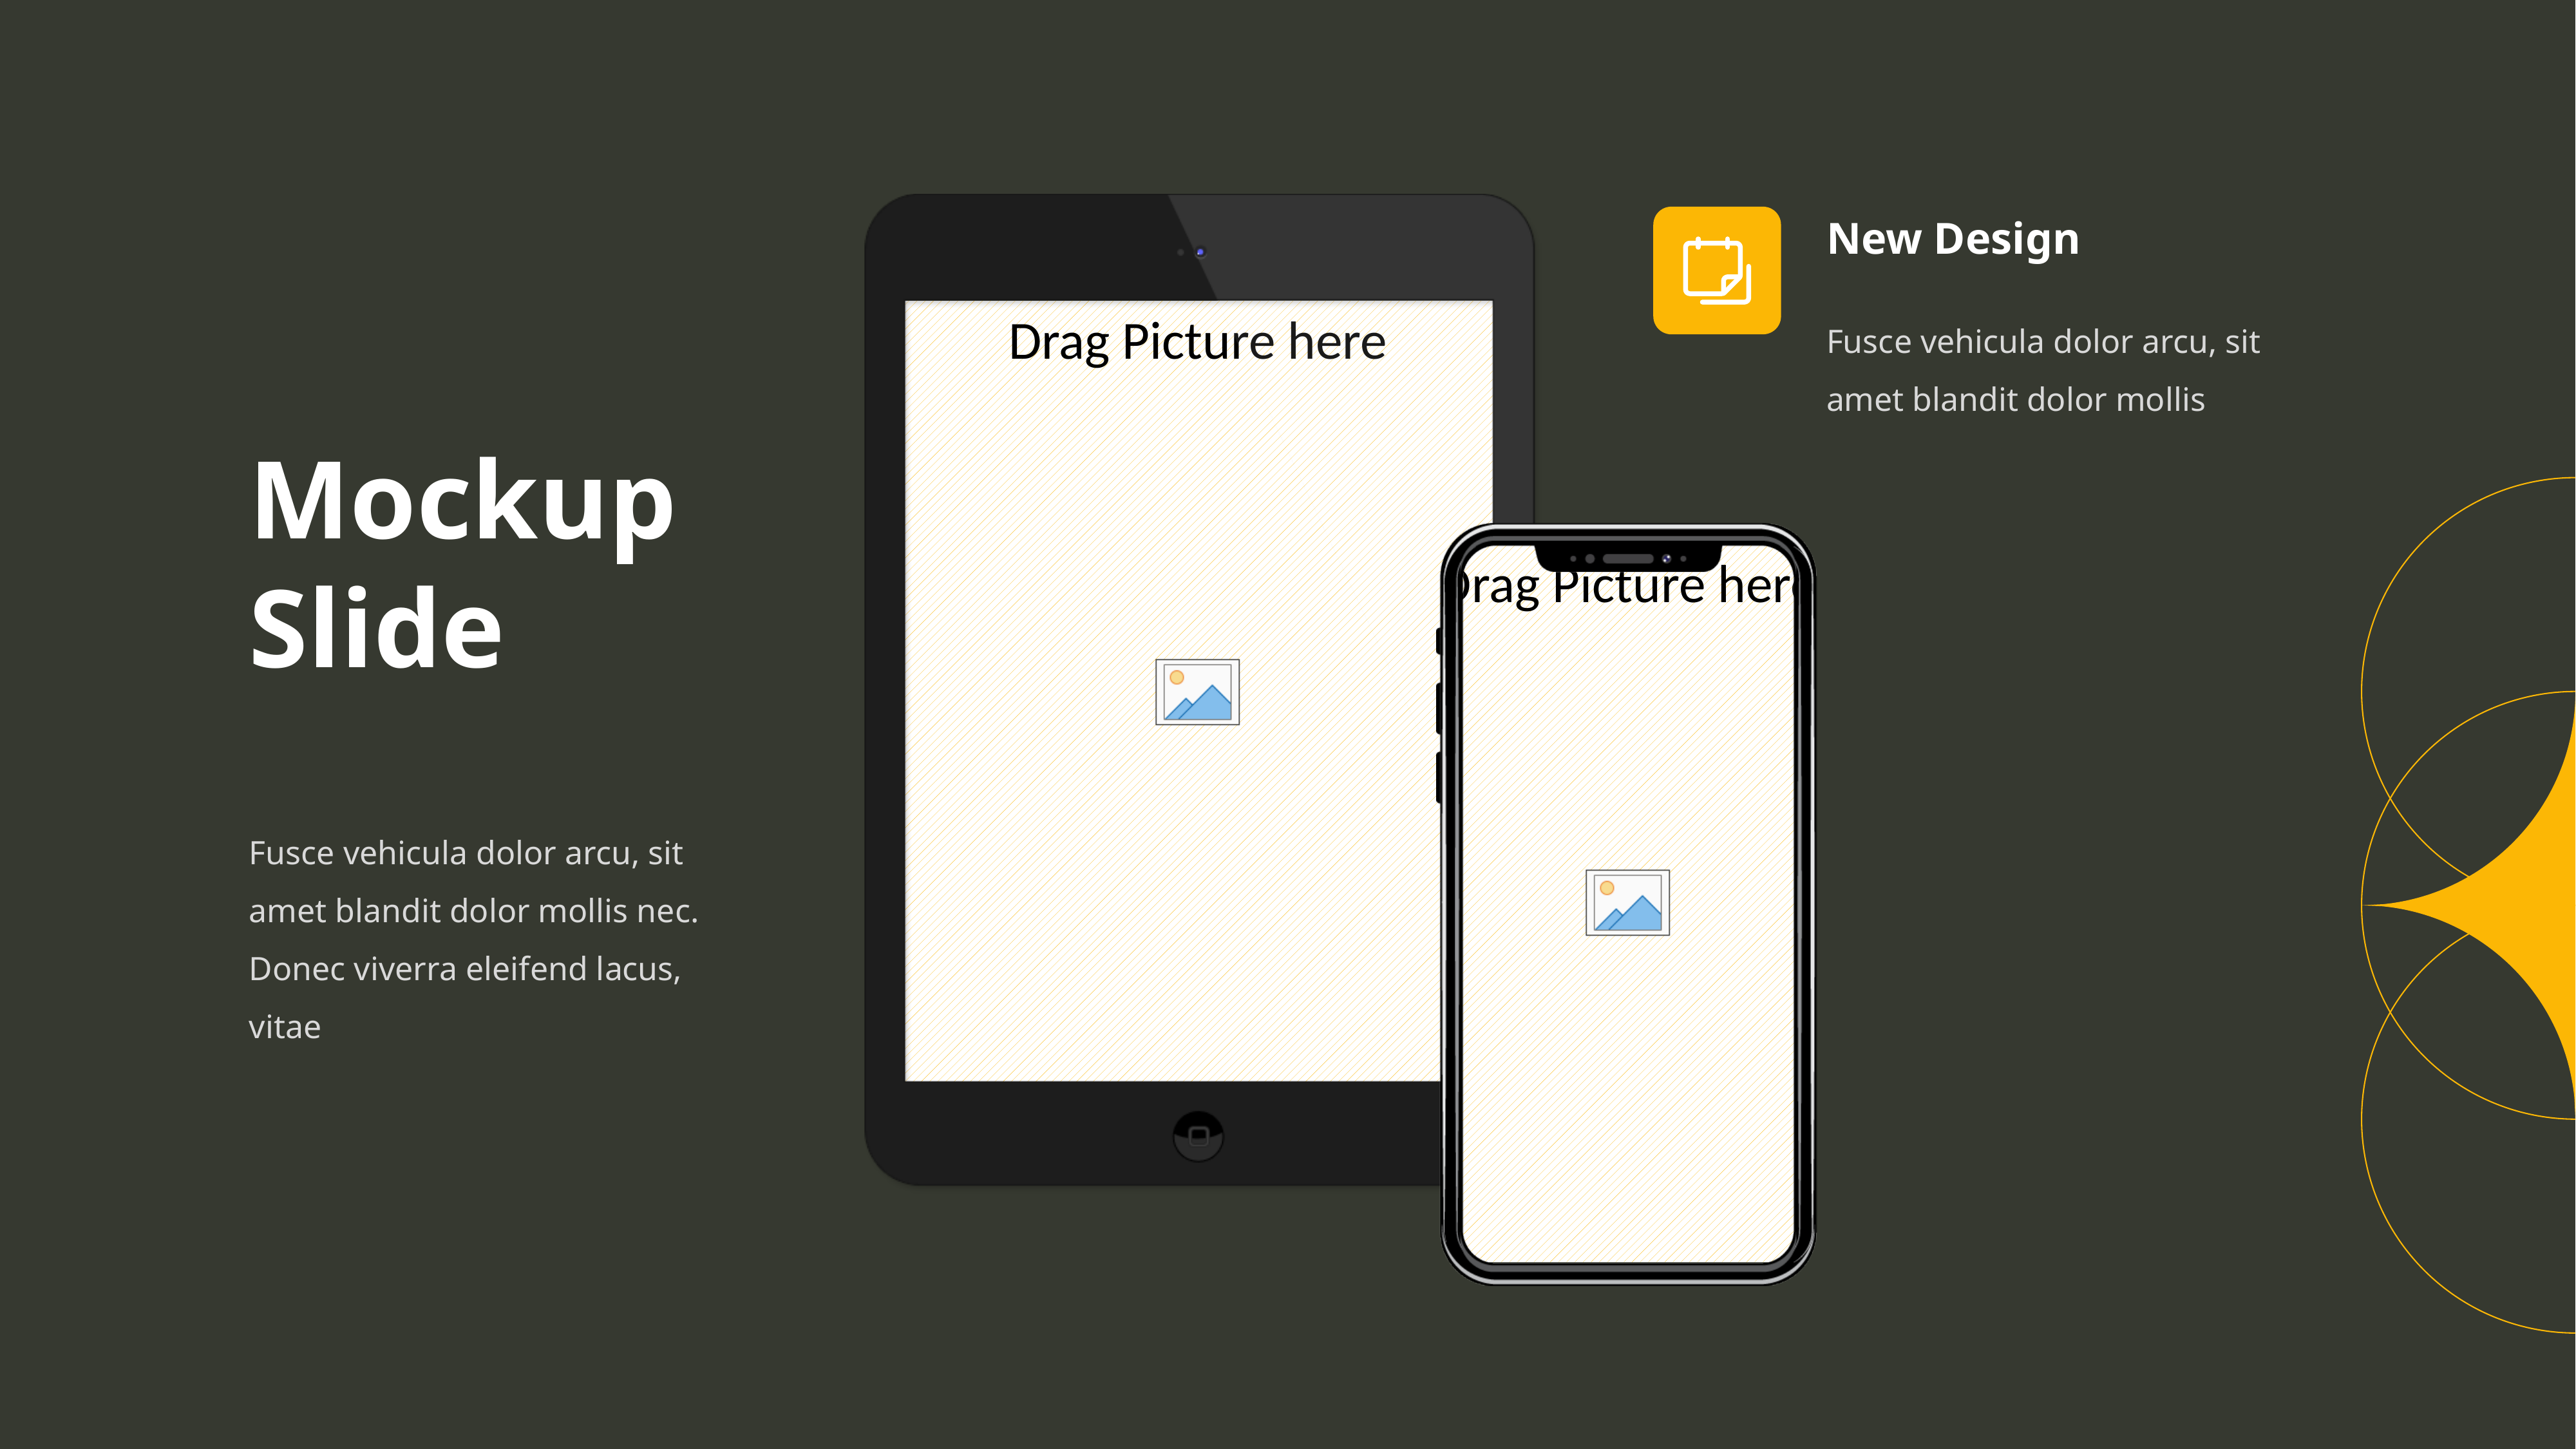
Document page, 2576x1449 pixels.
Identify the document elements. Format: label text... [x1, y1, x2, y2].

text_box Mockup Slide [240, 426, 714, 694]
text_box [1685, 238, 1749, 303]
text_box New Design [1817, 206, 2122, 268]
text_box [1653, 205, 1782, 336]
text_box Fusce vehicula dolor arcu, sit amet blandit dolor mollis nec. Donec viverra eleifend lacus, vitae [240, 808, 720, 1050]
picture [864, 193, 1817, 1286]
text_box Fusce vehicula dolor arcu, sit amet blandit dolor mollis [1817, 296, 2297, 422]
